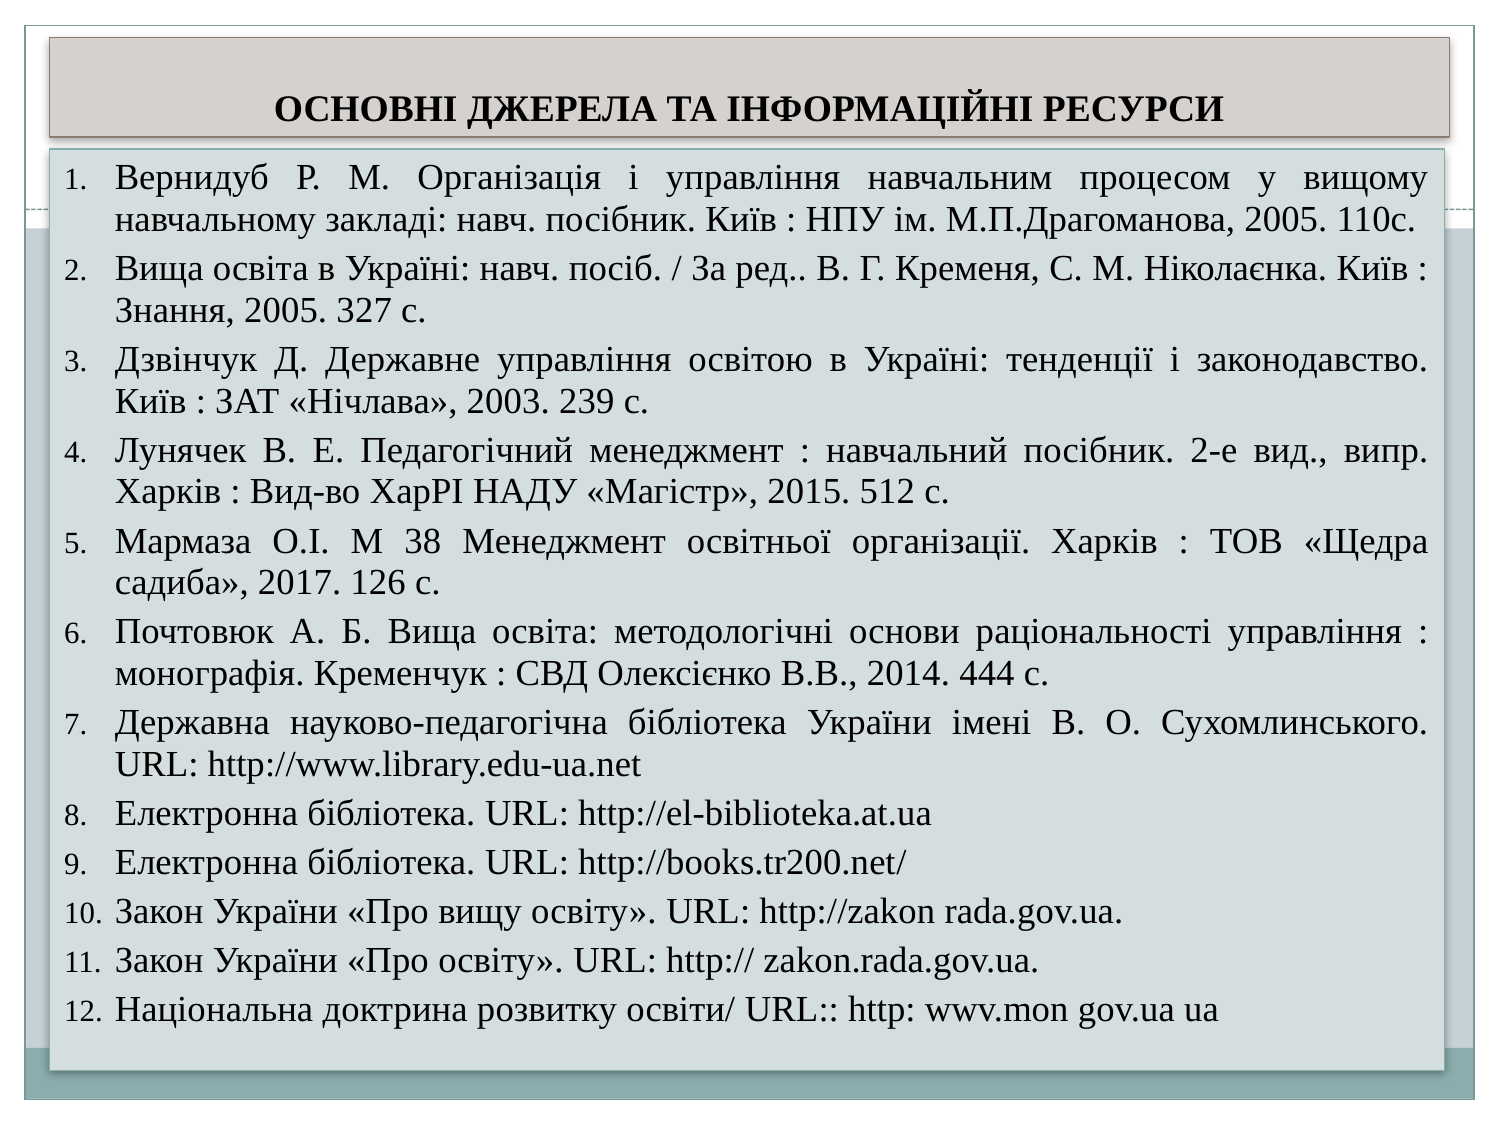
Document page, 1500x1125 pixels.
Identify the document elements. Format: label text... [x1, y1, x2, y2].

title ОСНОВНІ ДЖЕРЕЛА ТА ІНФОРМАЦІЙНІ РЕСУРСИ [49, 37, 1450, 138]
list Вернидуб Р. М. Організація і управління навчальним процесом у вищому навчальному закладі: навч. посібник. Київ : НПУ ім. М.П.Драгоманова, 2005. 110с. Вища освіта в Україні: навч. посіб. / За ред.. В. Г. Кременя, С. М. Ніколаєнка. Київ : Знання, 2005. 327 с. Дзвінчук Д. Державне управління освітою в Україні: тенденції і законодавство. Київ : ЗАТ «Нічлава», 2003. 239 с. Лунячек В. Е. Педагогічний менеджмент : навчальний посібник. 2-е вид., випр. Харків : Вид-во ХарРІ НАДУ «Магістр», 2015. 512 с. Мармаза О.І. М 38 Менеджмент освітньої організації. Харків : ТОВ «Щедра садиба», 2017. 126 с. Почтовюк А. Б. Вища освіта: методологічні основи раціональності управління : монографія. Кременчук : СВД Олексієнко В.В., 2014. 444 с. Державна науково-педагогічна бібліотека України імені В. О. Сухомлинського. URL: http://www.library.edu-ua.net Електронна бібліотека. URL: http://el-biblioteka.at.ua Електронна бібліотека. URL: http://books.tr200.net/ Закон України «Про вищу освіту». URL: http://zakon rada.gov.ua. Закон України «Про освіту». URL: http:// zakon.rada.gov.ua. Національна доктрина розвитку освіти/ URL:: http: wwv.mon gov.ua ua [49, 148, 1445, 1071]
